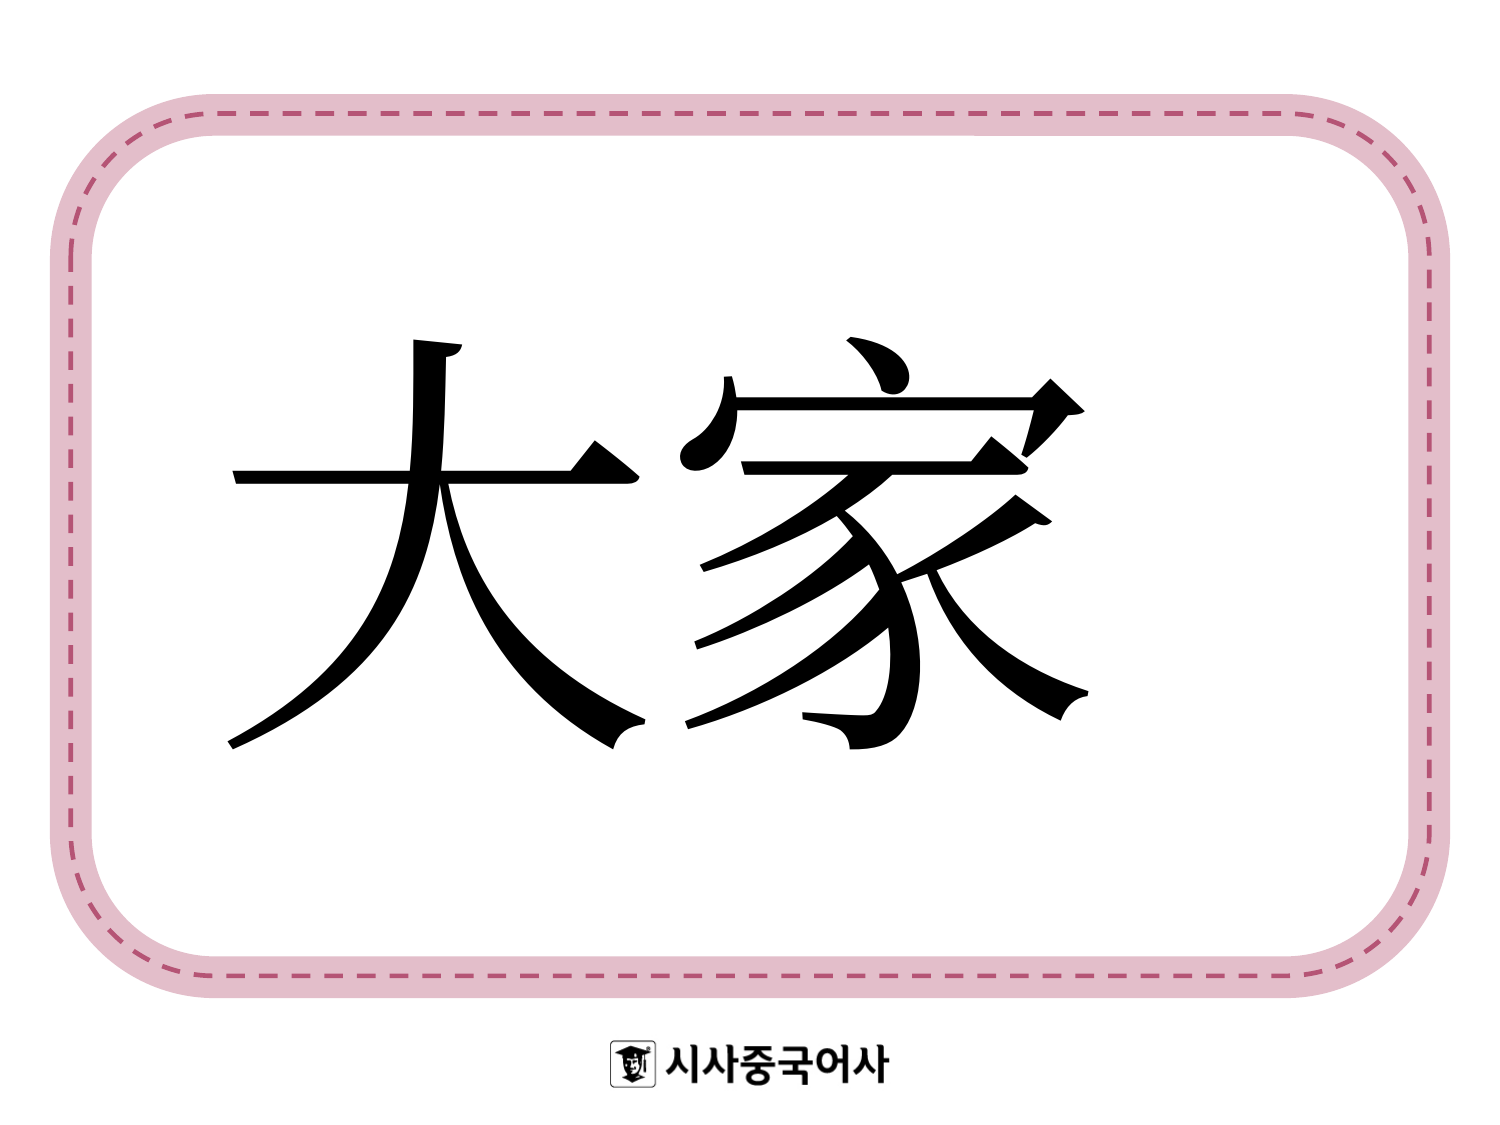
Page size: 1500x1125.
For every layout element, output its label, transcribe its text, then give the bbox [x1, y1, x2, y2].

picture [602, 1034, 898, 1094]
text_box 大家 [145, 189, 1354, 853]
